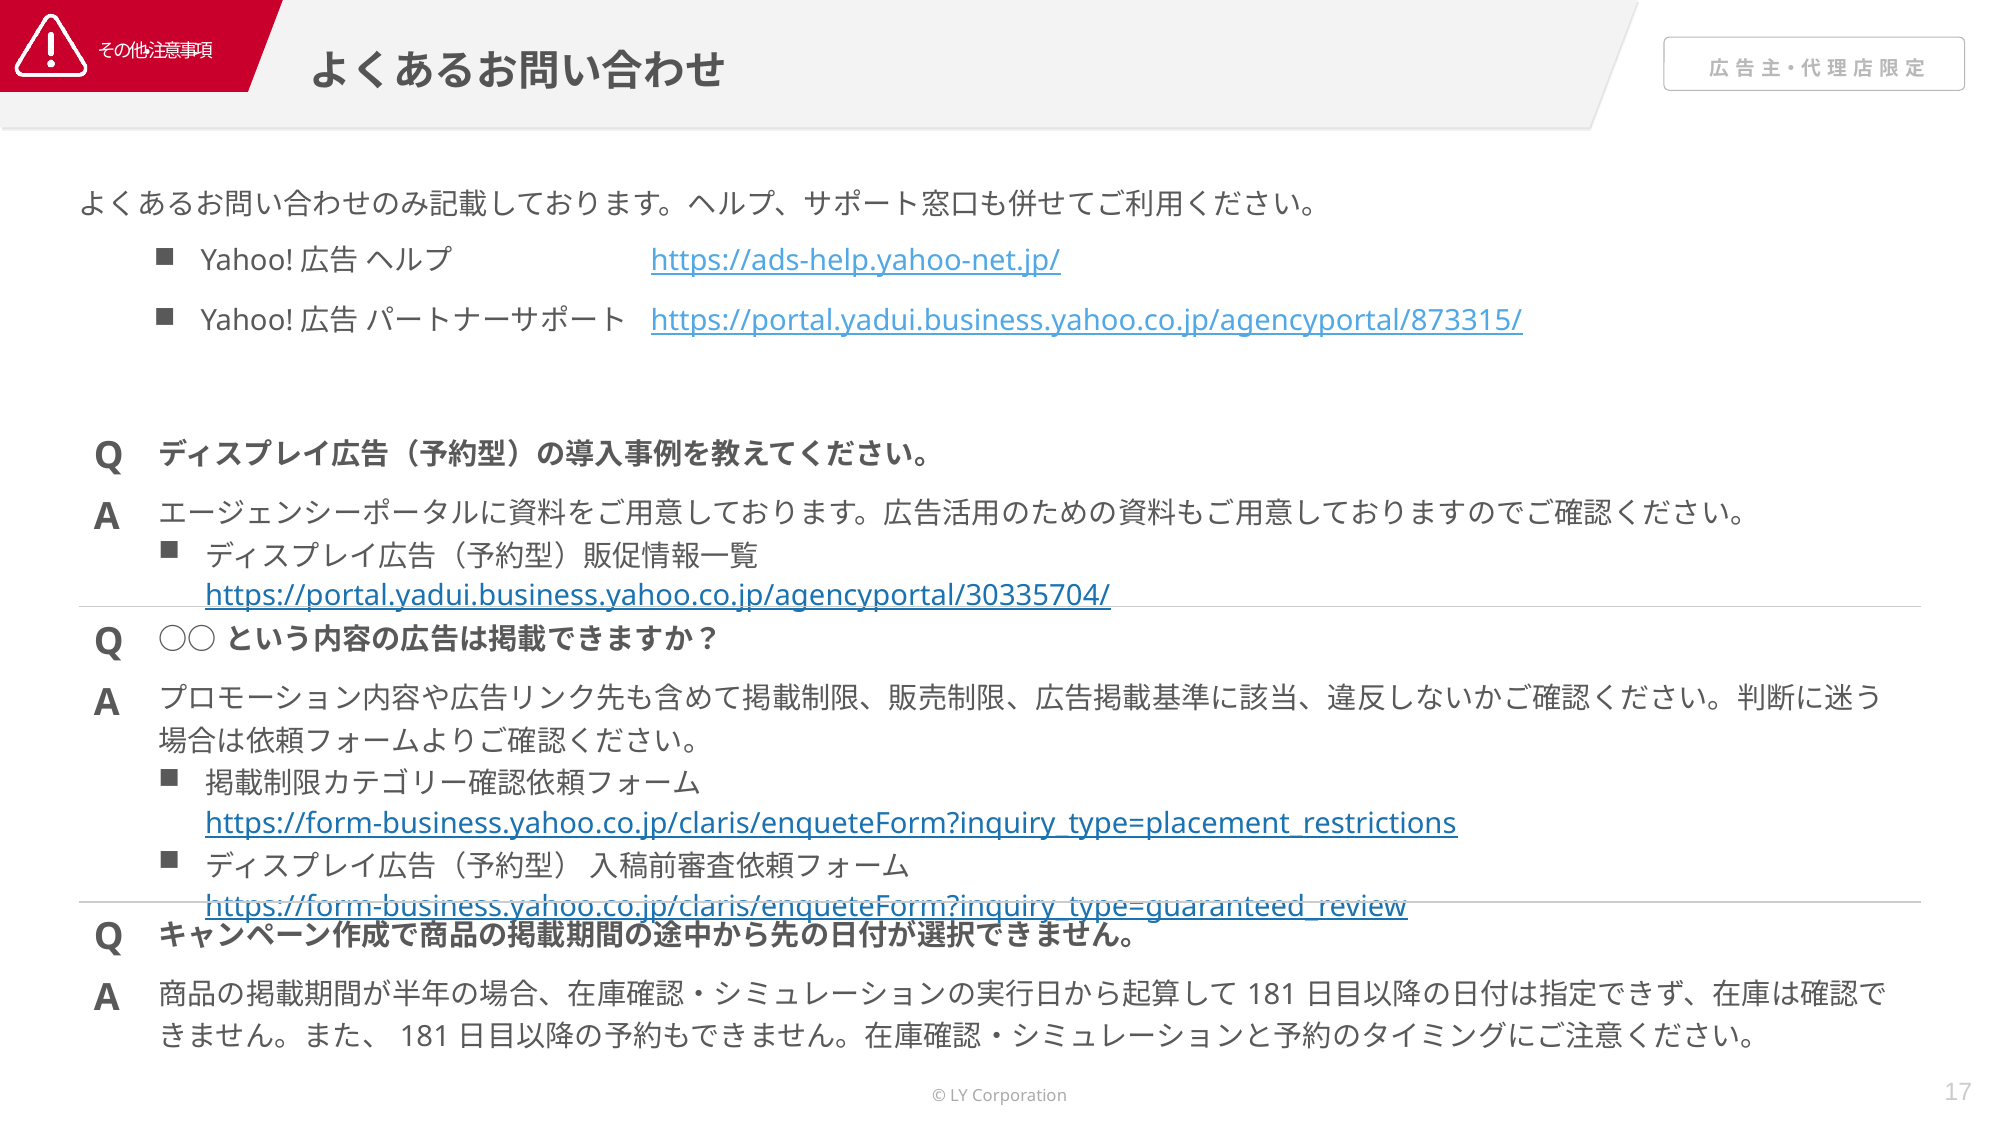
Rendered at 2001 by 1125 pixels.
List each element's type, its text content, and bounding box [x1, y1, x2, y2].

table_cell 商品の掲載期間が半年の場合、在庫確認・シミュレーションの実行日から起算して181日目以降の日付は指定できず、在庫は確認できません。また、181日目以降の予約もできません。在庫確認・シミュレーションと予約のタイミングにご注意ください。 [143, 963, 1921, 1048]
text_box よくあるお問い合わせのみ記載しております。ヘルプ、サポート窓口も併せてご利用ください。 Yahoo!広告 ヘルプ https://ads-help.yahoo-net.jp/ Yahoo!広告 パートナーサポート https://portal.yadui.business.yahoo.co.jp/agencyportal/873315/ [78, 178, 1922, 341]
table_cell A [79, 963, 143, 1048]
table_cell A [79, 482, 143, 606]
list よくあるお問い合わせ [309, 41, 1645, 97]
table_cell A [79, 668, 143, 901]
table_cell Q [79, 903, 143, 963]
table_cell キャンペーン作成で商品の掲載期間の途中から先の日付が選択できません。 [143, 903, 1921, 963]
table_cell プロモーション内容や広告リンク先も含めて掲載制限、販売制限、広告掲載基準に該当、違反しないかご確認ください。判断に迷う場合は依頼フォームよりご確認ください。 掲載制限カテゴリー確認依頼フォーム https://form-business.yahoo.co.jp/claris/enqueteForm?inquiry_type=placement_restrictions ディスプレイ広告（予約型） 入稿前審査依頼フォーム https://form-business.yahoo.co.jp/claris/enqueteForm?inquiry_type=guaranteed_review [143, 668, 1921, 901]
table_cell Q [79, 607, 143, 668]
table_header ディスプレイ広告（予約型）の導入事例を教えてください。 [143, 421, 1921, 482]
table_cell エージェンシーポータルに資料をご用意しております。広告活用のための資料もご用意しておりますのでご確認ください。 ディスプレイ広告（予約型）販促情報一覧 https://portal.yadui.business.yahoo.co.jp/agencyportal/30335704/ [143, 482, 1921, 606]
table_cell ○○という内容の広告は掲載できますか？ [143, 607, 1921, 668]
picture [8, 4, 92, 87]
list その他・注意事項 [97, 13, 240, 81]
table_header Q [79, 421, 143, 482]
